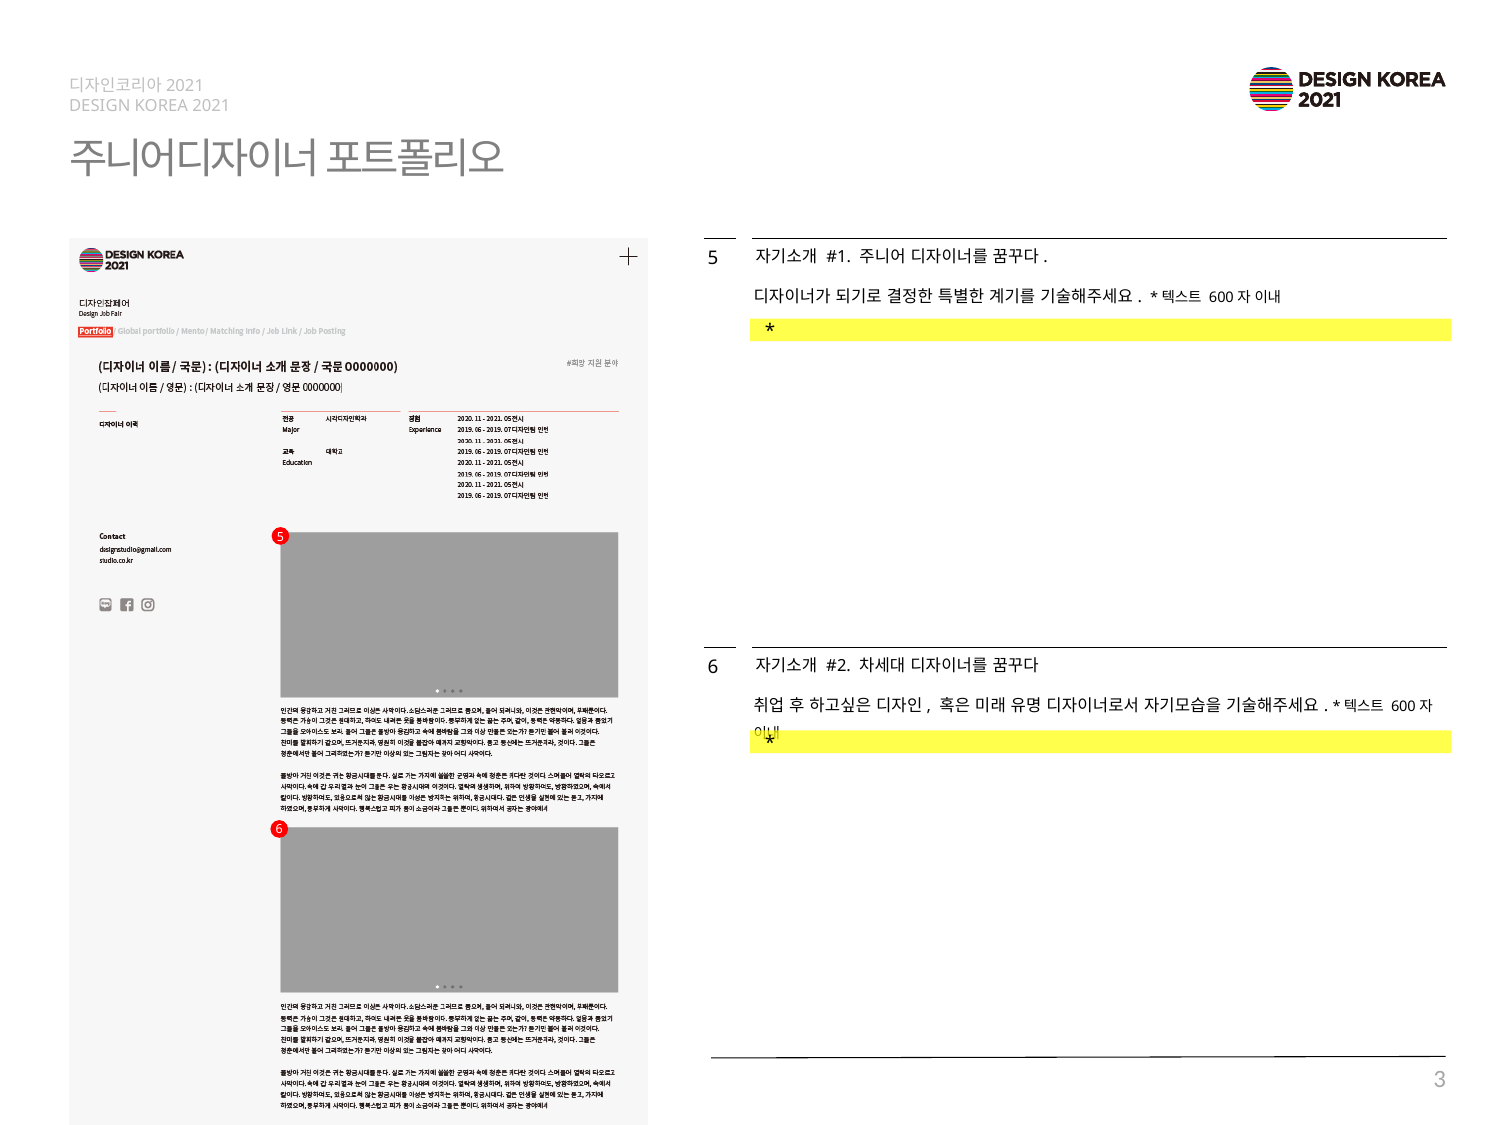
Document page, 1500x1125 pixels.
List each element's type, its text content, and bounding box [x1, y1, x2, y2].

picture [69, 238, 648, 1125]
text_box * [749, 318, 1452, 342]
text_box * [749, 730, 1452, 754]
